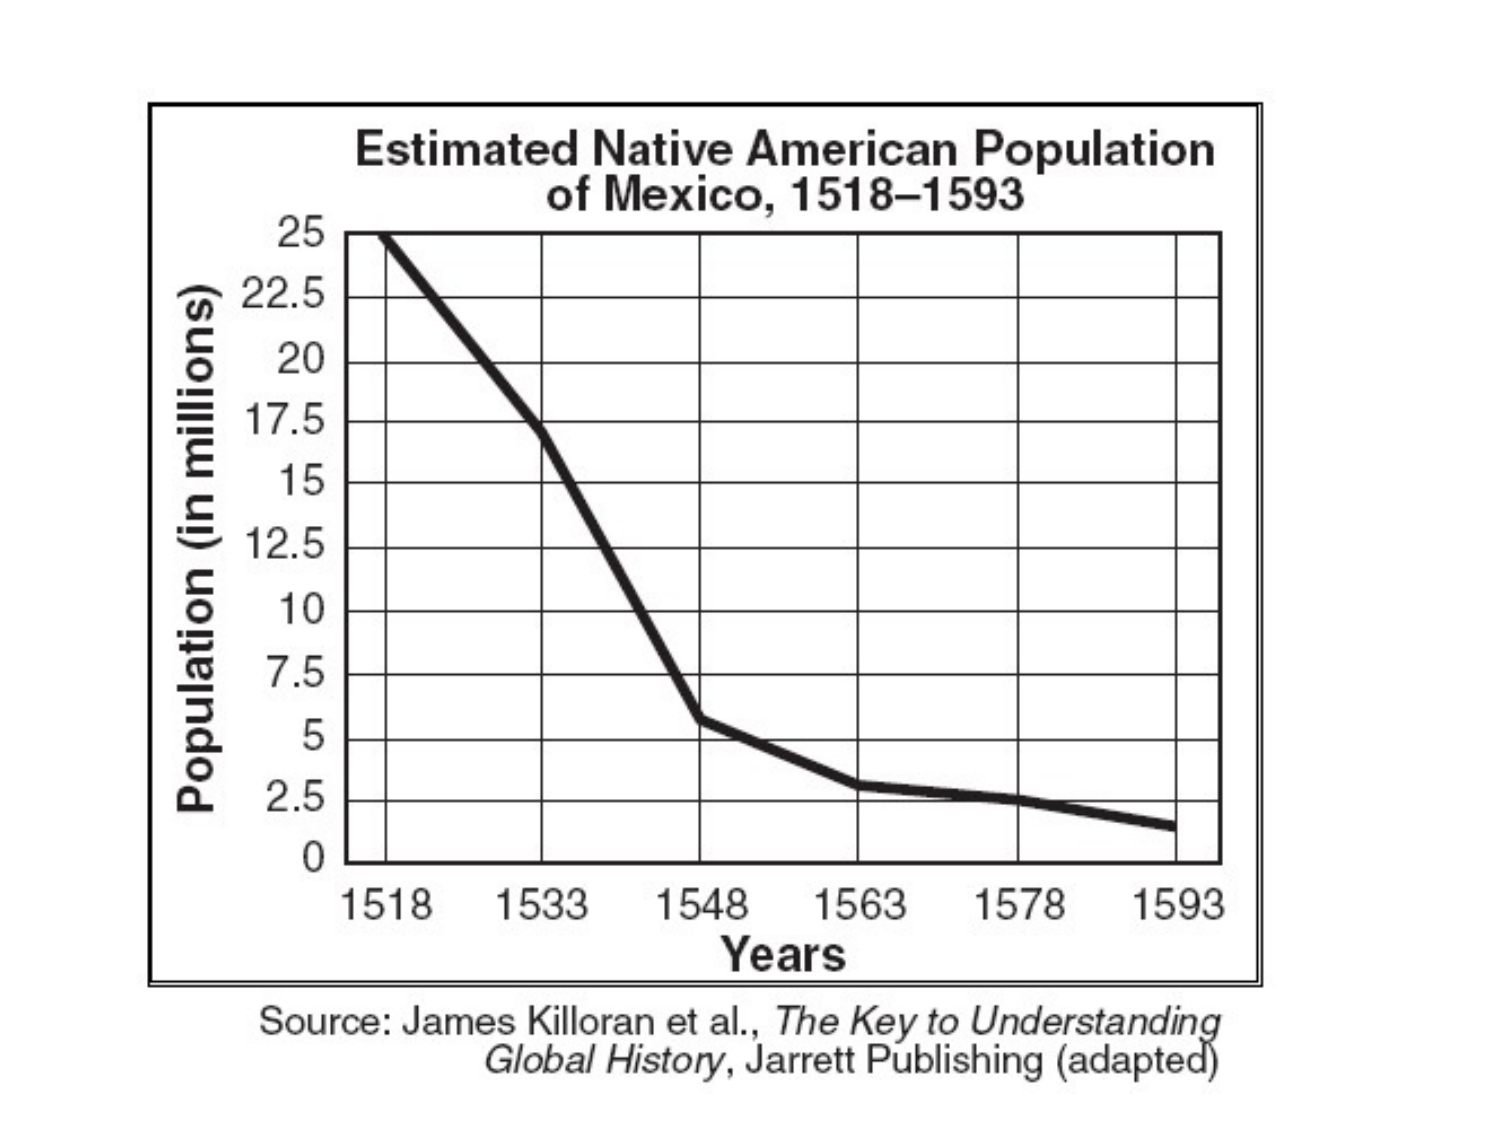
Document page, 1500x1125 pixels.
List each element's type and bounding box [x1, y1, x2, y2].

picture [137, 87, 1276, 1095]
